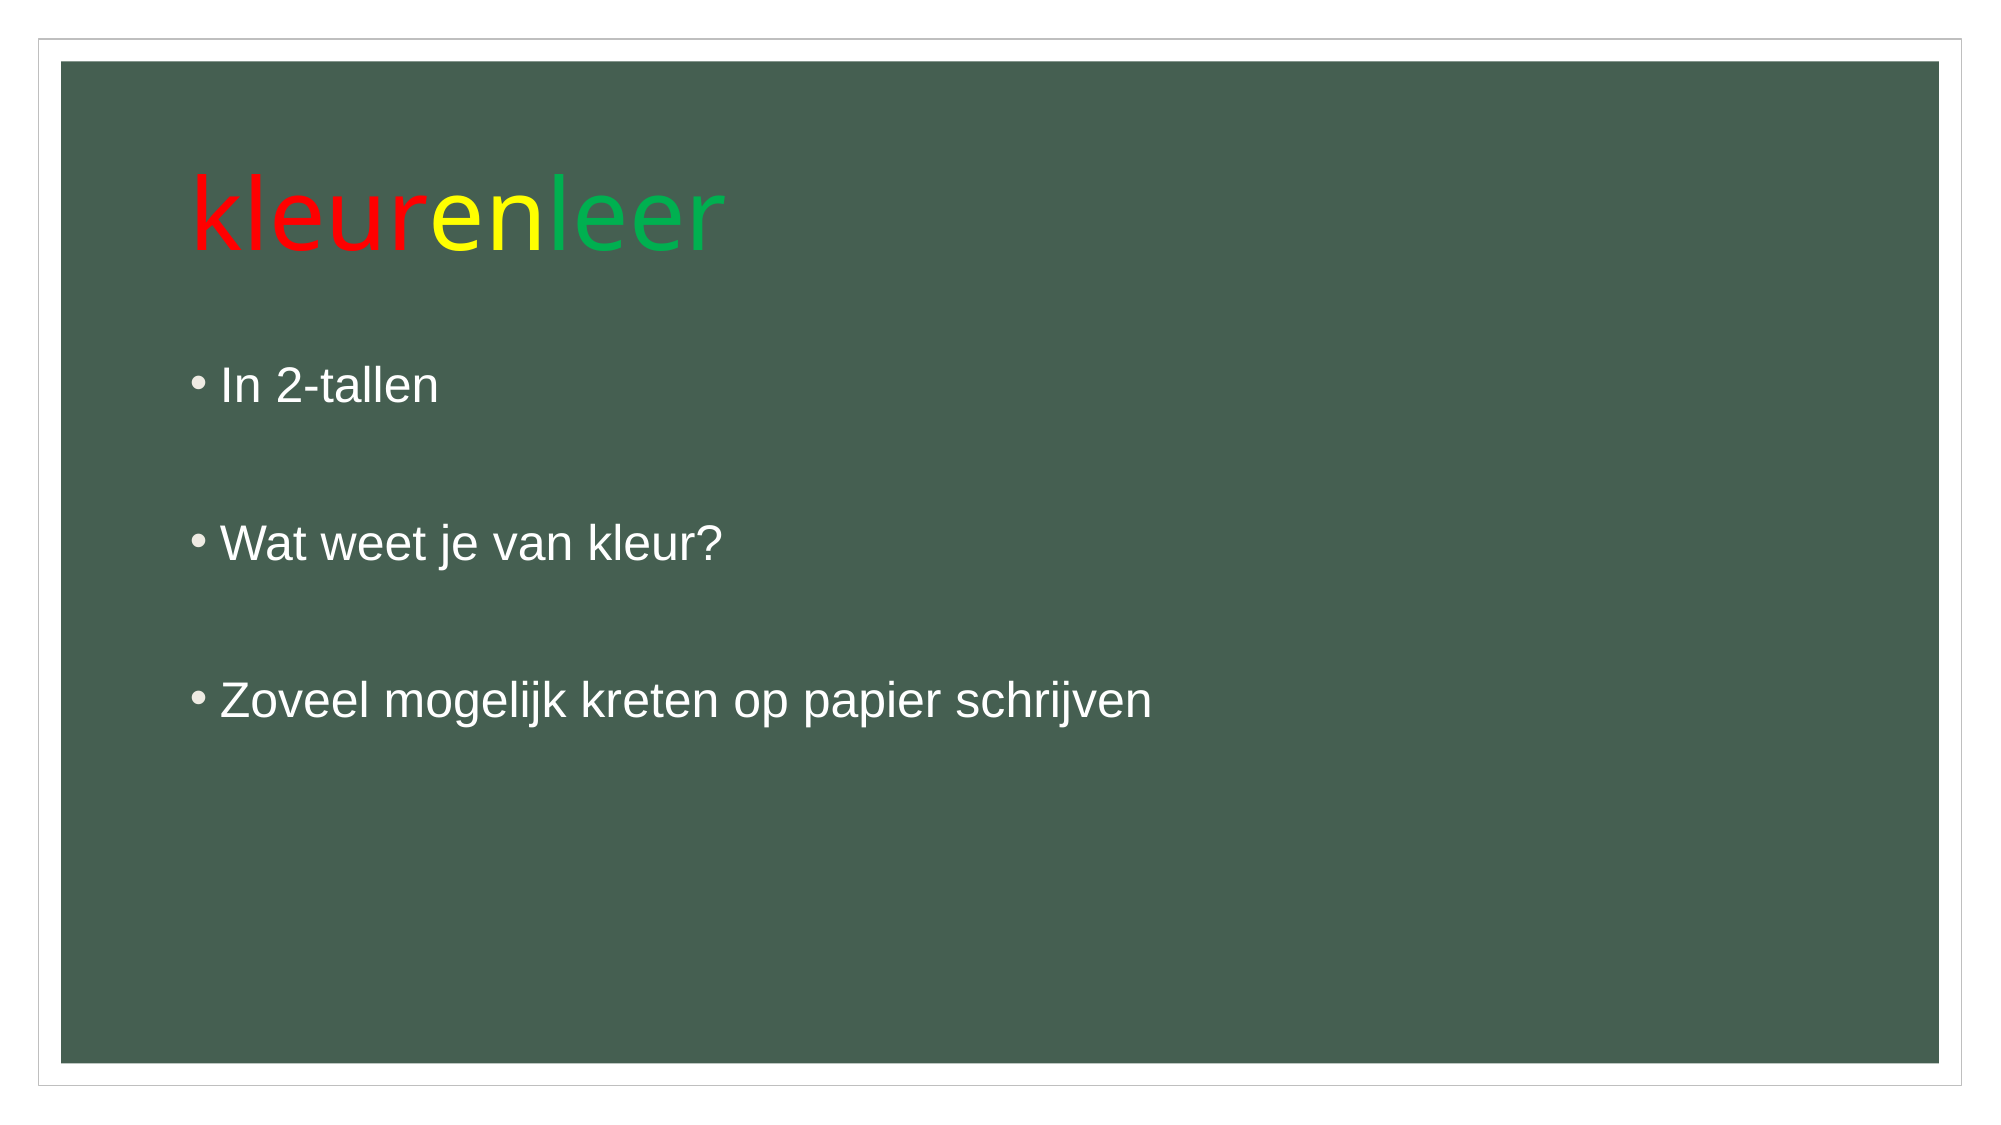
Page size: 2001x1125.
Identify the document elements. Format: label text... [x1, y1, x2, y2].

title kleurenleer [174, 105, 1825, 331]
list In 2-tallen Wat weet je van kleur? Zoveel mogelijk kreten op papier schrijven [174, 345, 1825, 990]
